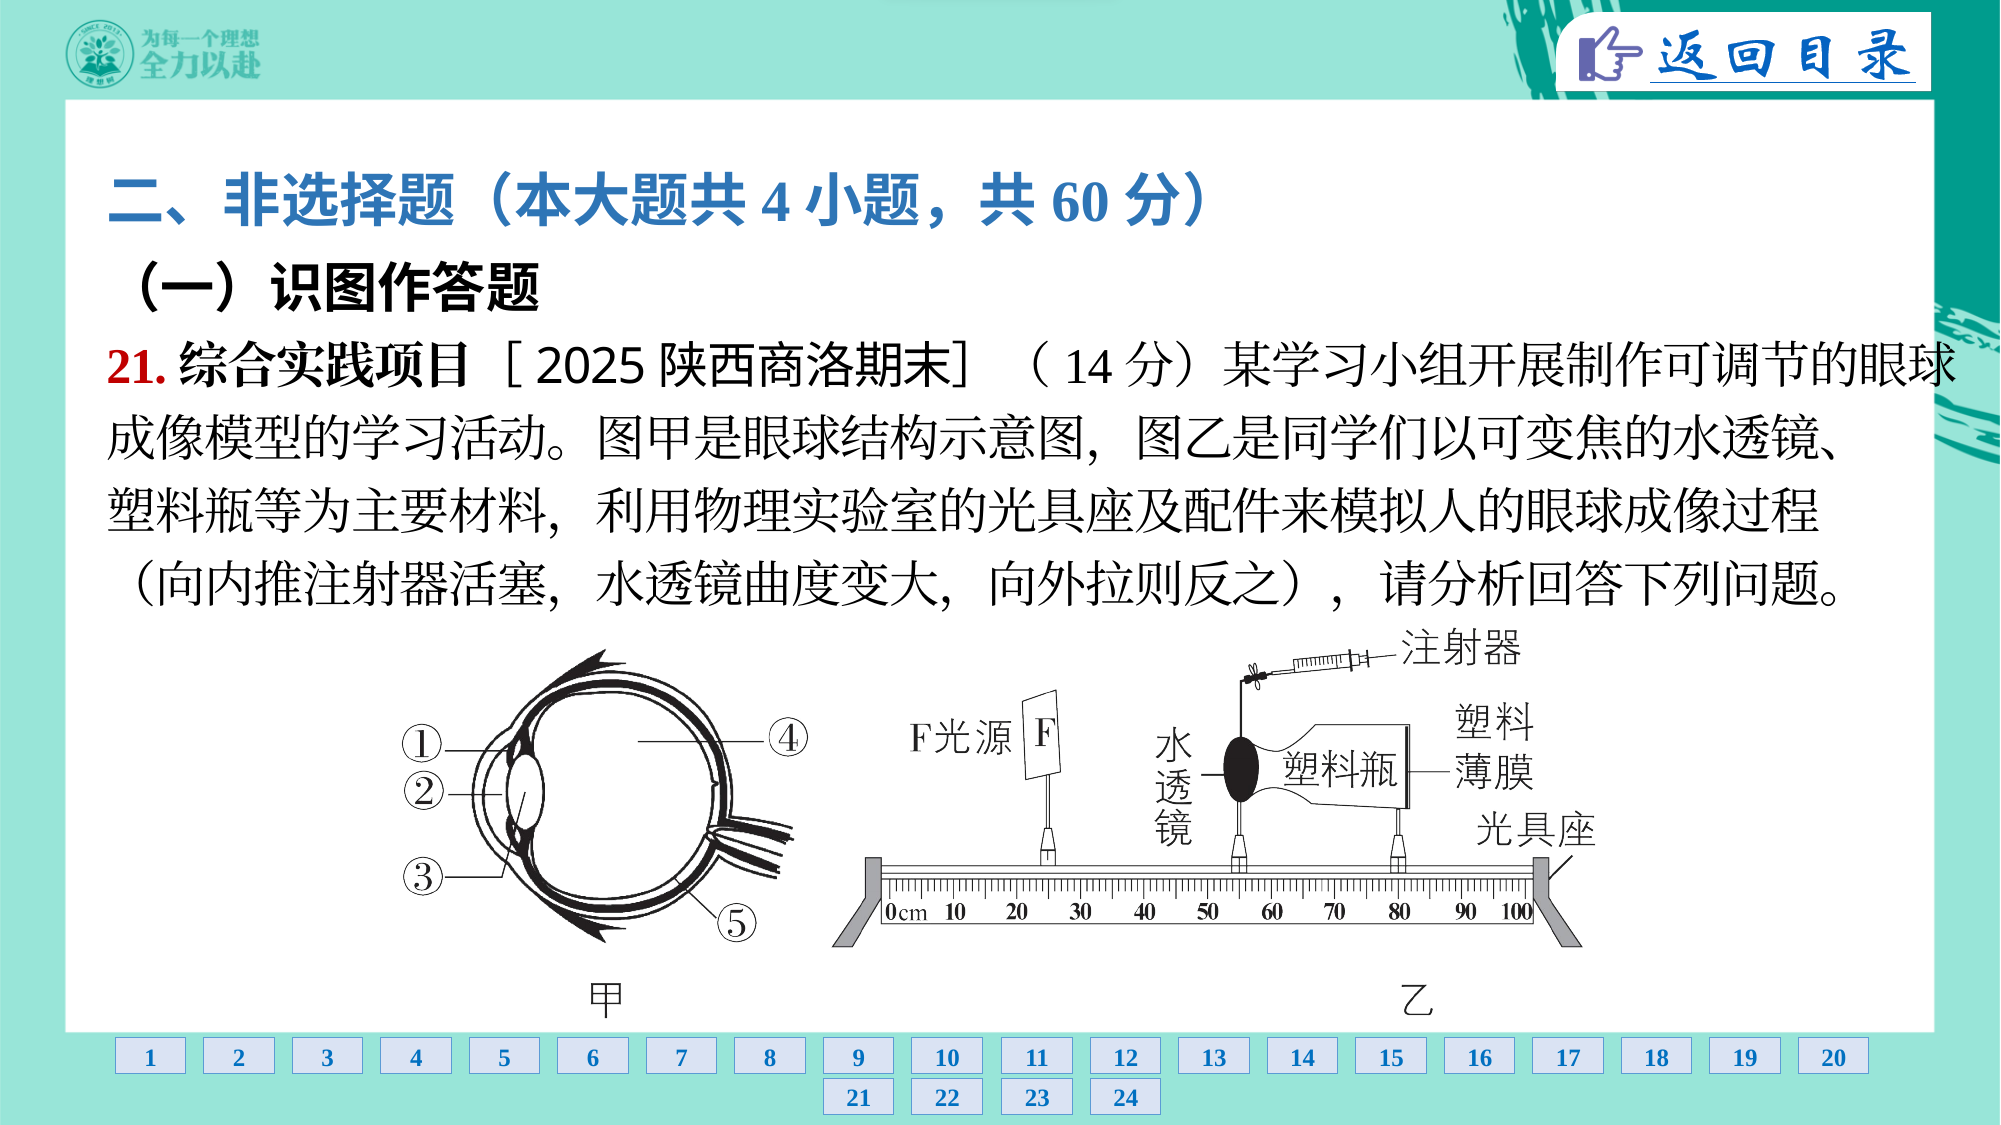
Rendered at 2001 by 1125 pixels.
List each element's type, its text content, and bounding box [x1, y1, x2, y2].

text_box 二、非选择题（本大题共4小题，共60分） [106, 140, 1895, 232]
text_box 21.综合实践项目［2025陕西商洛期末］（14分）某学习小组开展制作可调节的眼球 成像模型的学习活动。图甲是眼球结构示意图，图乙是同学们以可变焦的水透镜、 塑料瓶等为主要材料，利用物理实验室的光具座及配件来模拟人的眼球成像过程 （向内推注射器活塞，水透镜曲度变大，向外拉则反之），请分析回答下列问题。 [106, 320, 1895, 612]
text_box （一）识图作答题 [106, 232, 1895, 319]
picture [0, 0, 2000, 1125]
